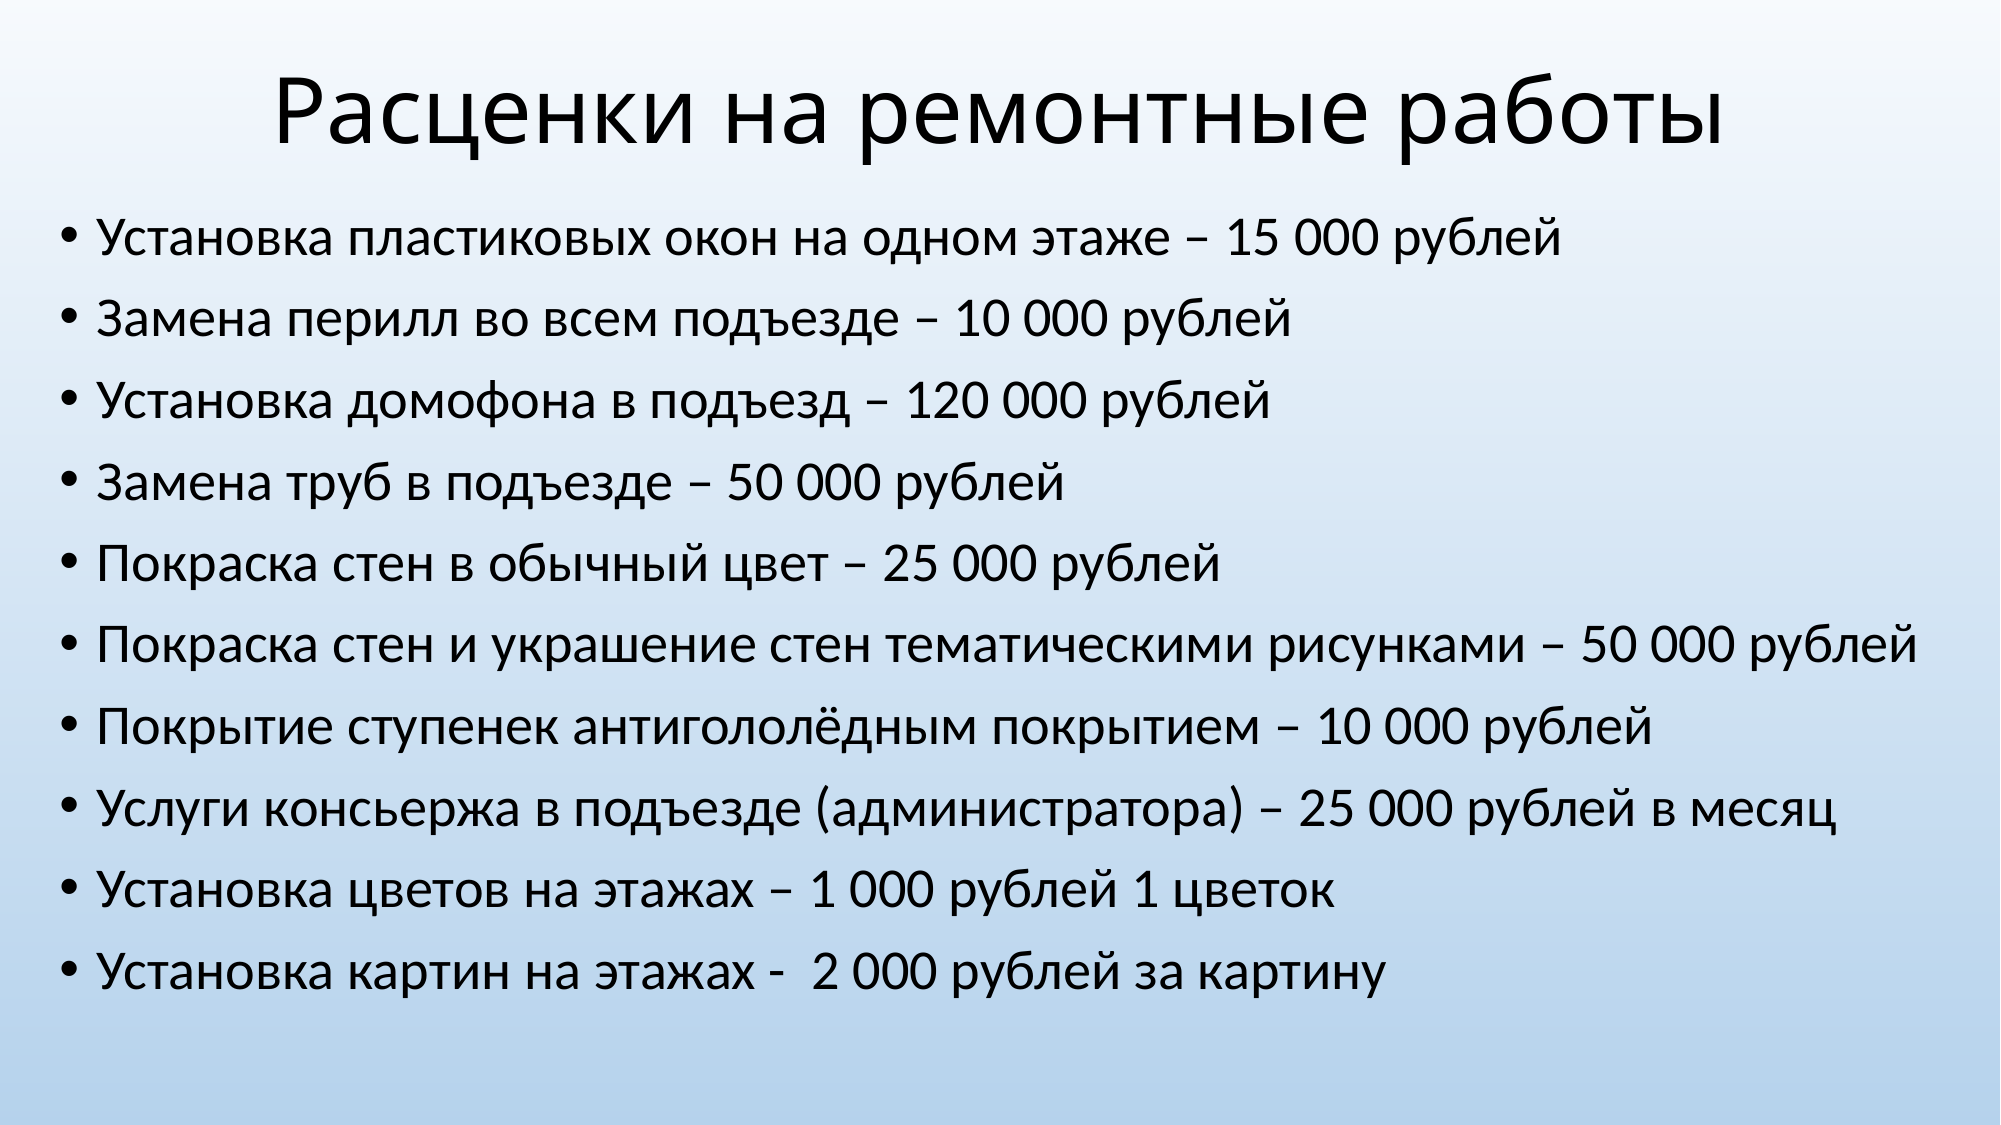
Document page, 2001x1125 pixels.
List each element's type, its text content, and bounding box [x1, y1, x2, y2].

title Расценки на ремонтные работы [137, 59, 1863, 199]
list Установка пластиковых окон на одном этаже – 15 000 рублей Замена перилл во всем подъезде – 10 000 рублей Установка домофона в подъезд – 120 000 рублей Замена труб в подъезде – 50 000 рублей Покраска стен в обычный цвет – 25 000 рублей Покраска стен и украшение стен тематическими рисунками – 50 000 рублей Покрытие ступенек антигололёдным покрытием – 10 000 рублей Услуги консьержа в подъезде (администратора) – 25 000 рублей в месяц Установка цветов на этажах – 1 000 рублей 1 цветок Установка картин на этажах - 2 000 рублей за картину [44, 199, 1973, 1014]
